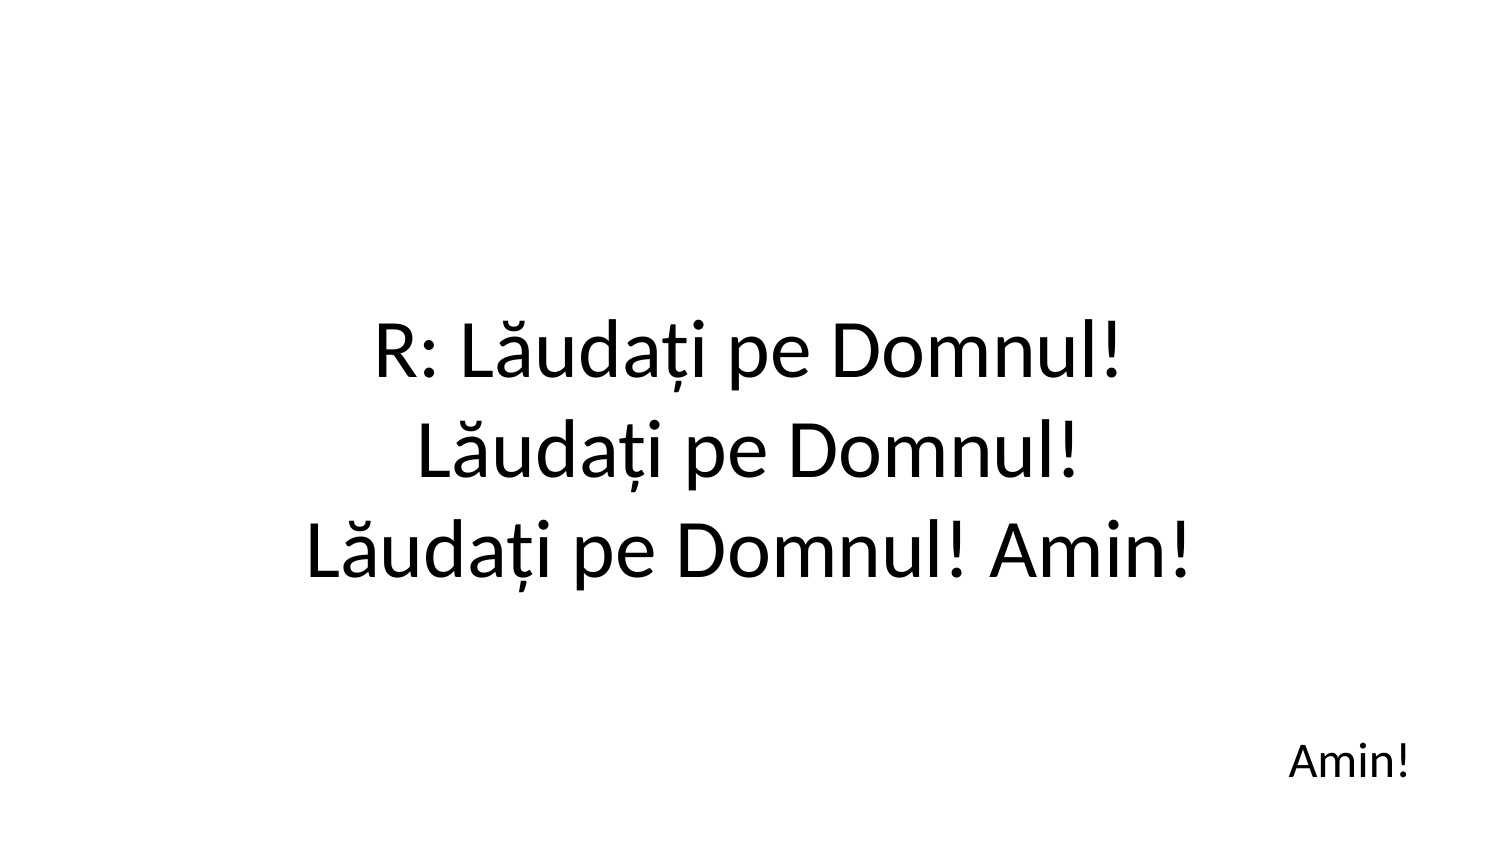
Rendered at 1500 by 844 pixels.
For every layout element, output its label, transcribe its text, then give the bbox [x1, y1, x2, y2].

text_box Amin! [1273, 674, 1427, 795]
text_box R: Lăudați pe Domnul! Lăudați pe Domnul! Lăudați pe Domnul! Amin! [290, 242, 1210, 602]
